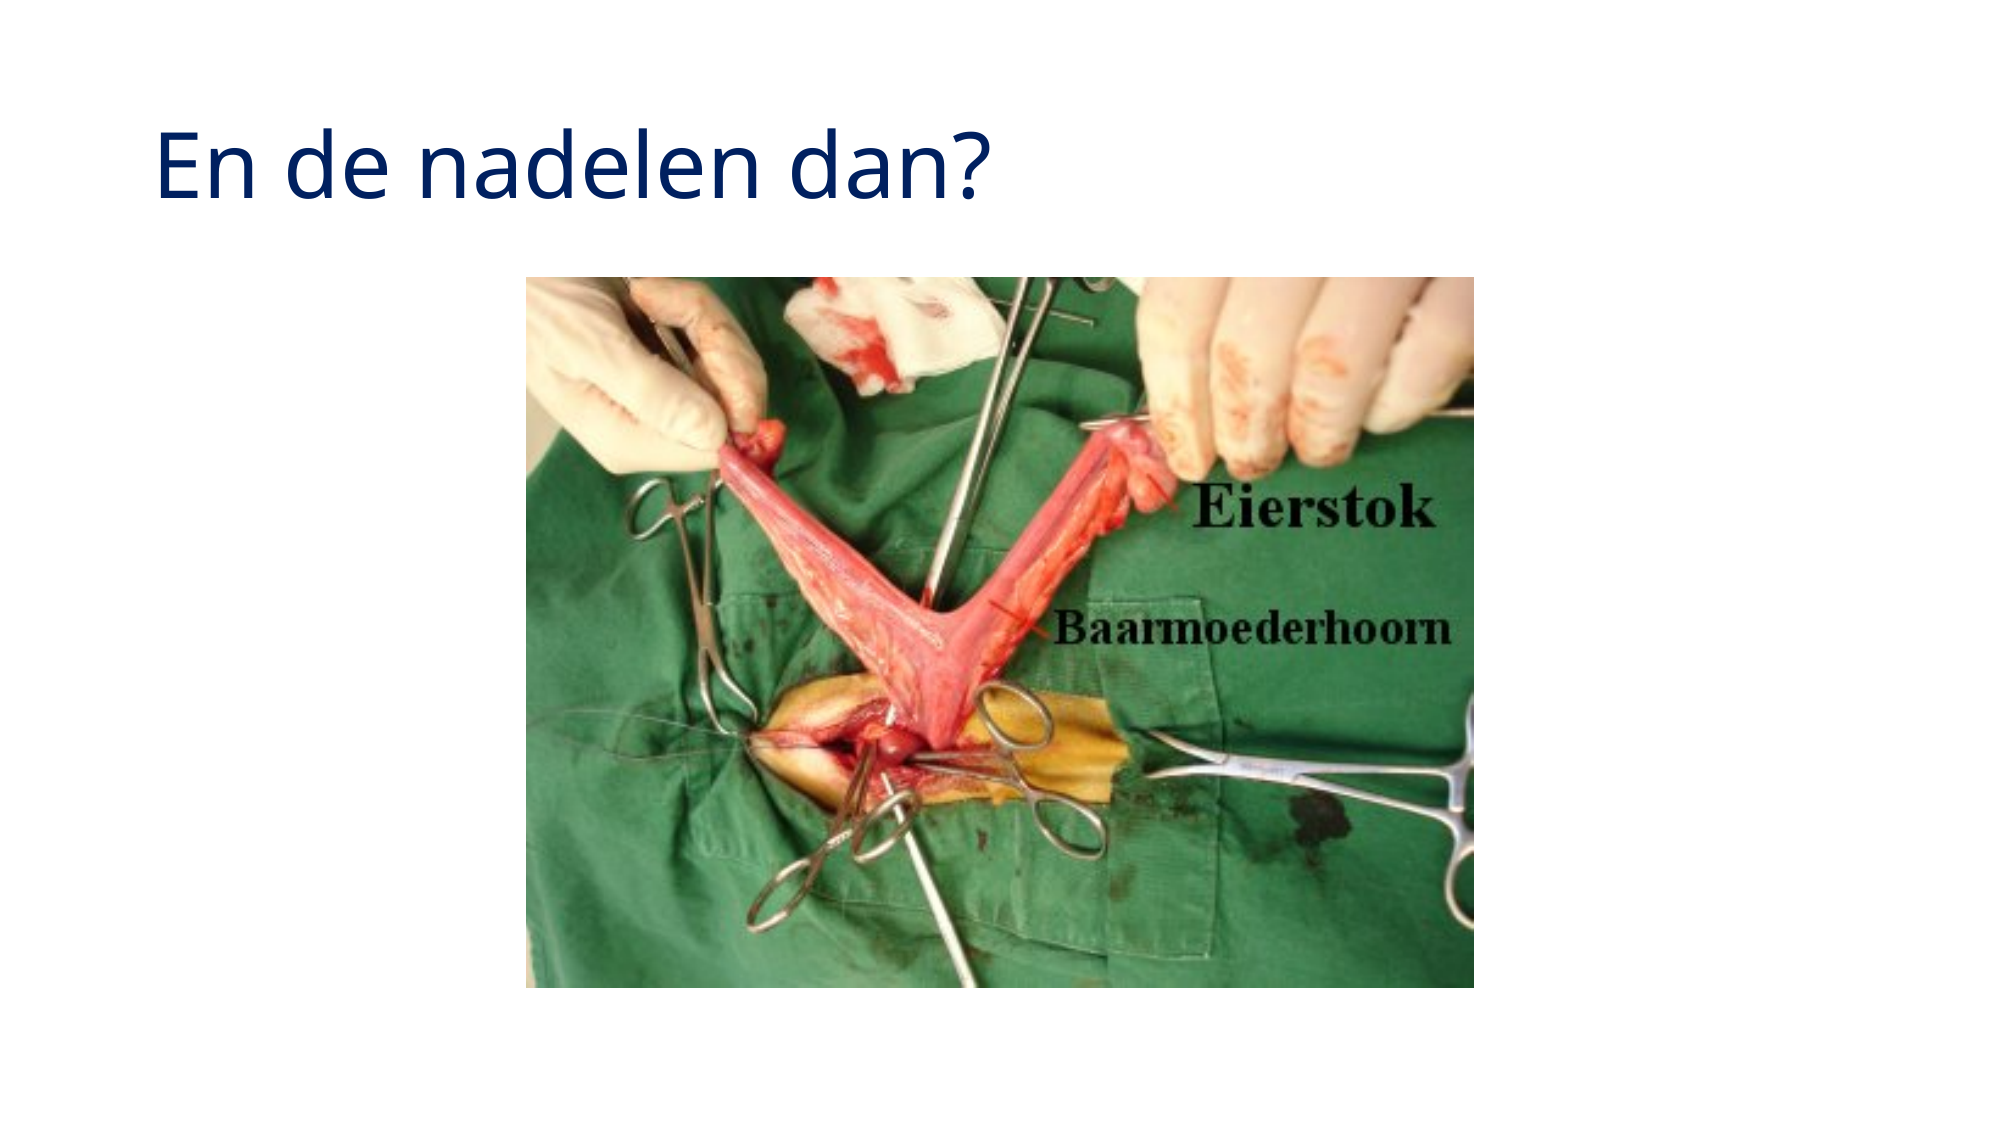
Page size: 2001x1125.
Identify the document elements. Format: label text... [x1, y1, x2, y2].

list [526, 277, 1474, 988]
title En de nadelen dan? [137, 59, 1863, 278]
